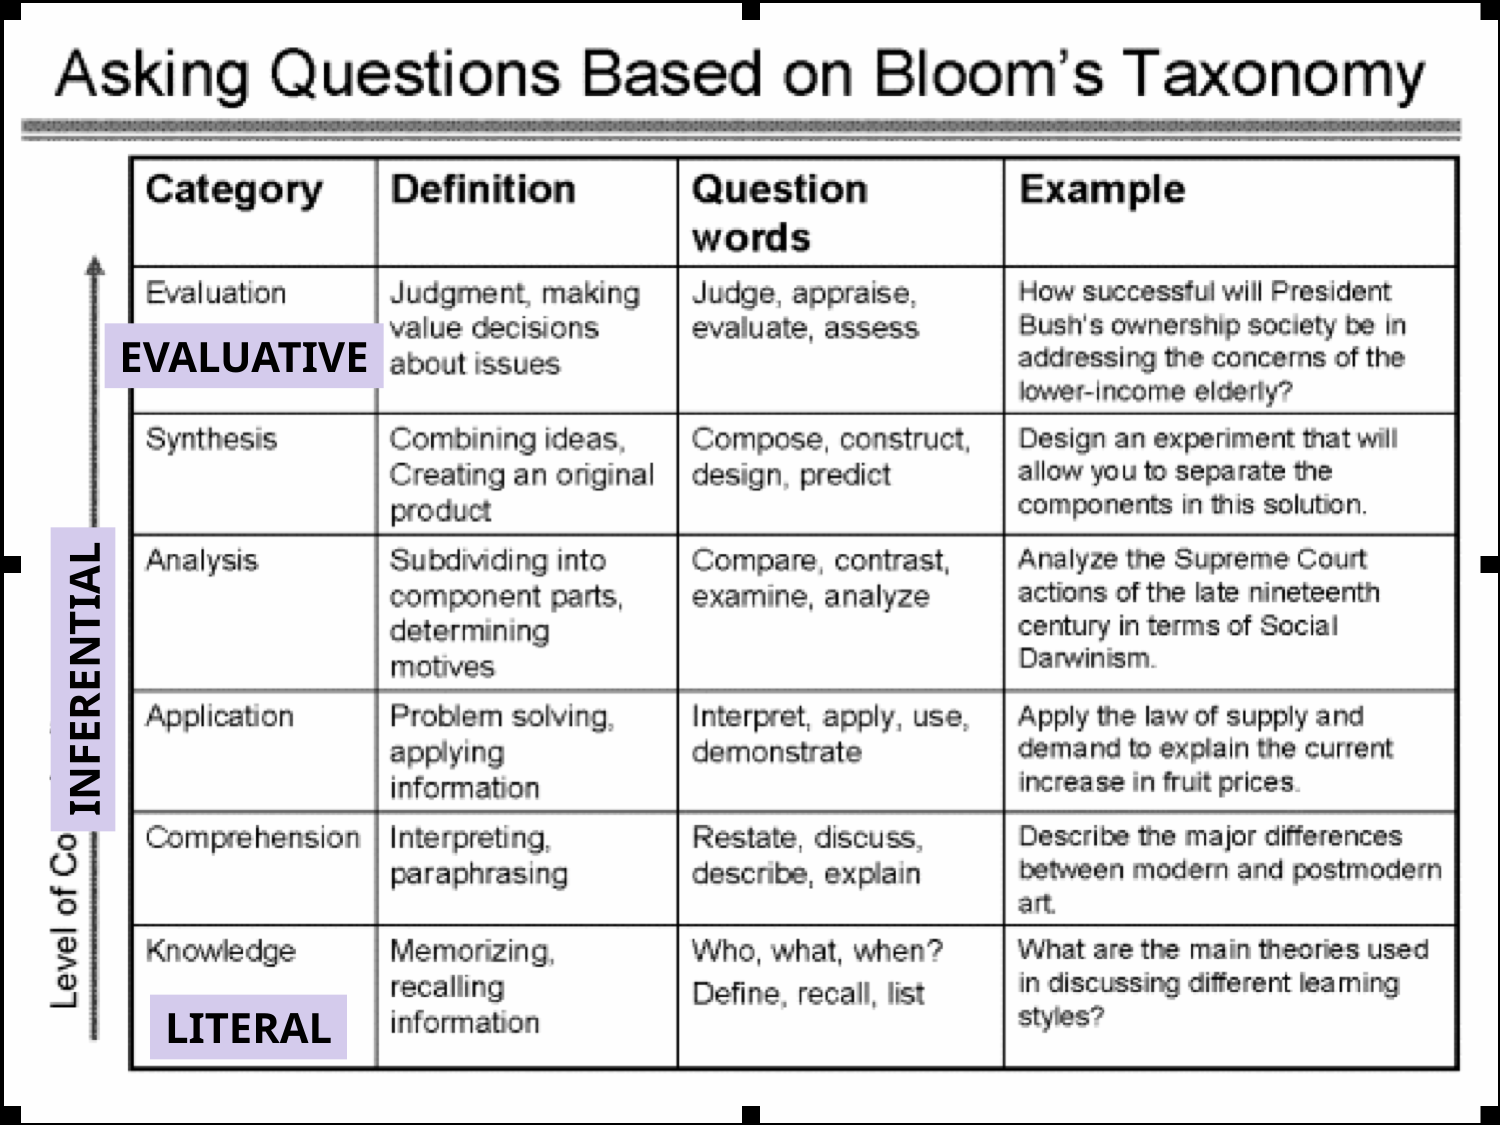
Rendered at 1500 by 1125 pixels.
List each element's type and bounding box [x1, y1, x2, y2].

text_box [0, 0, 1500, 1125]
